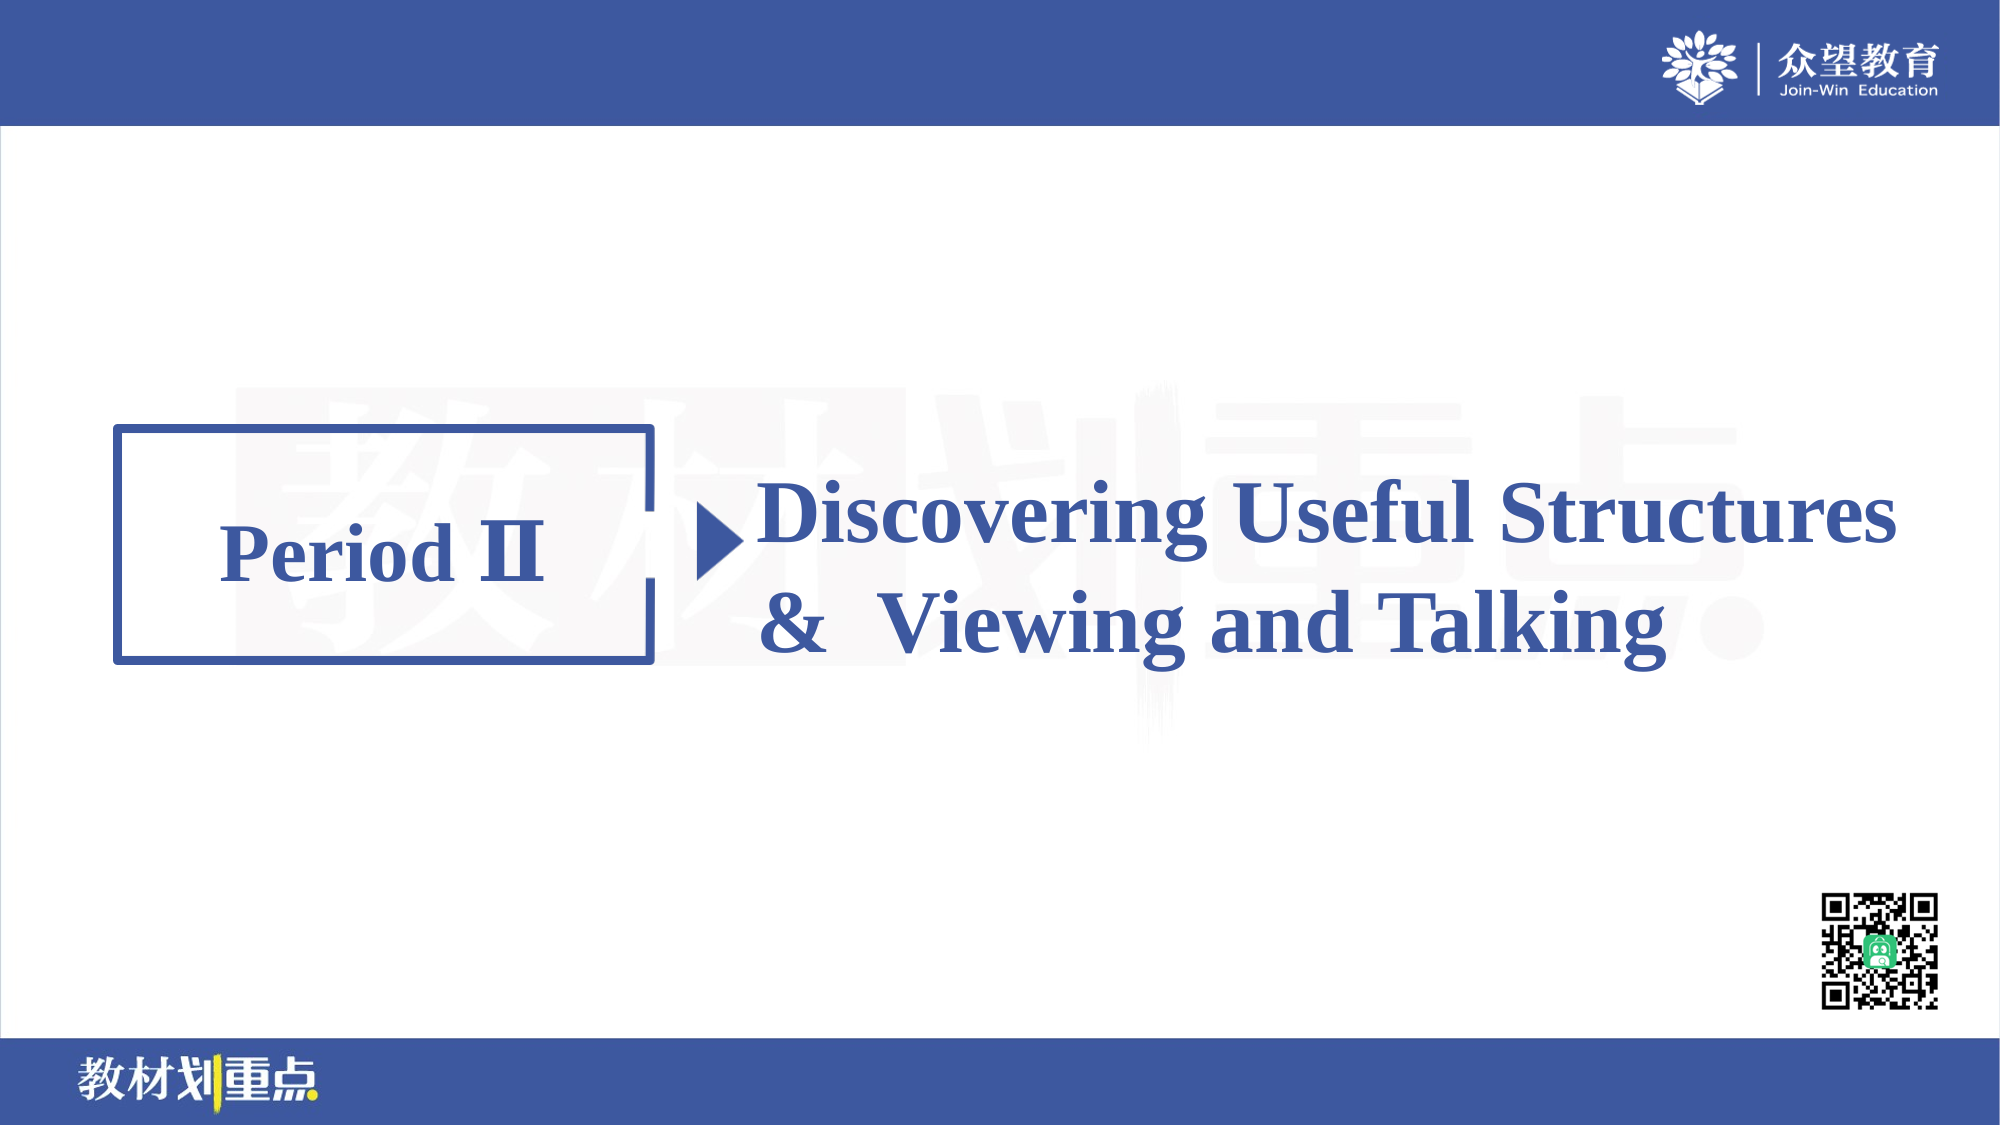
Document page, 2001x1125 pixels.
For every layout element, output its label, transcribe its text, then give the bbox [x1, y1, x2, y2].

text_box Discovering Useful Structures & Viewing and Talking [755, 416, 1982, 705]
text_box Period Ⅱ [124, 433, 644, 659]
picture [0, 0, 2000, 1125]
